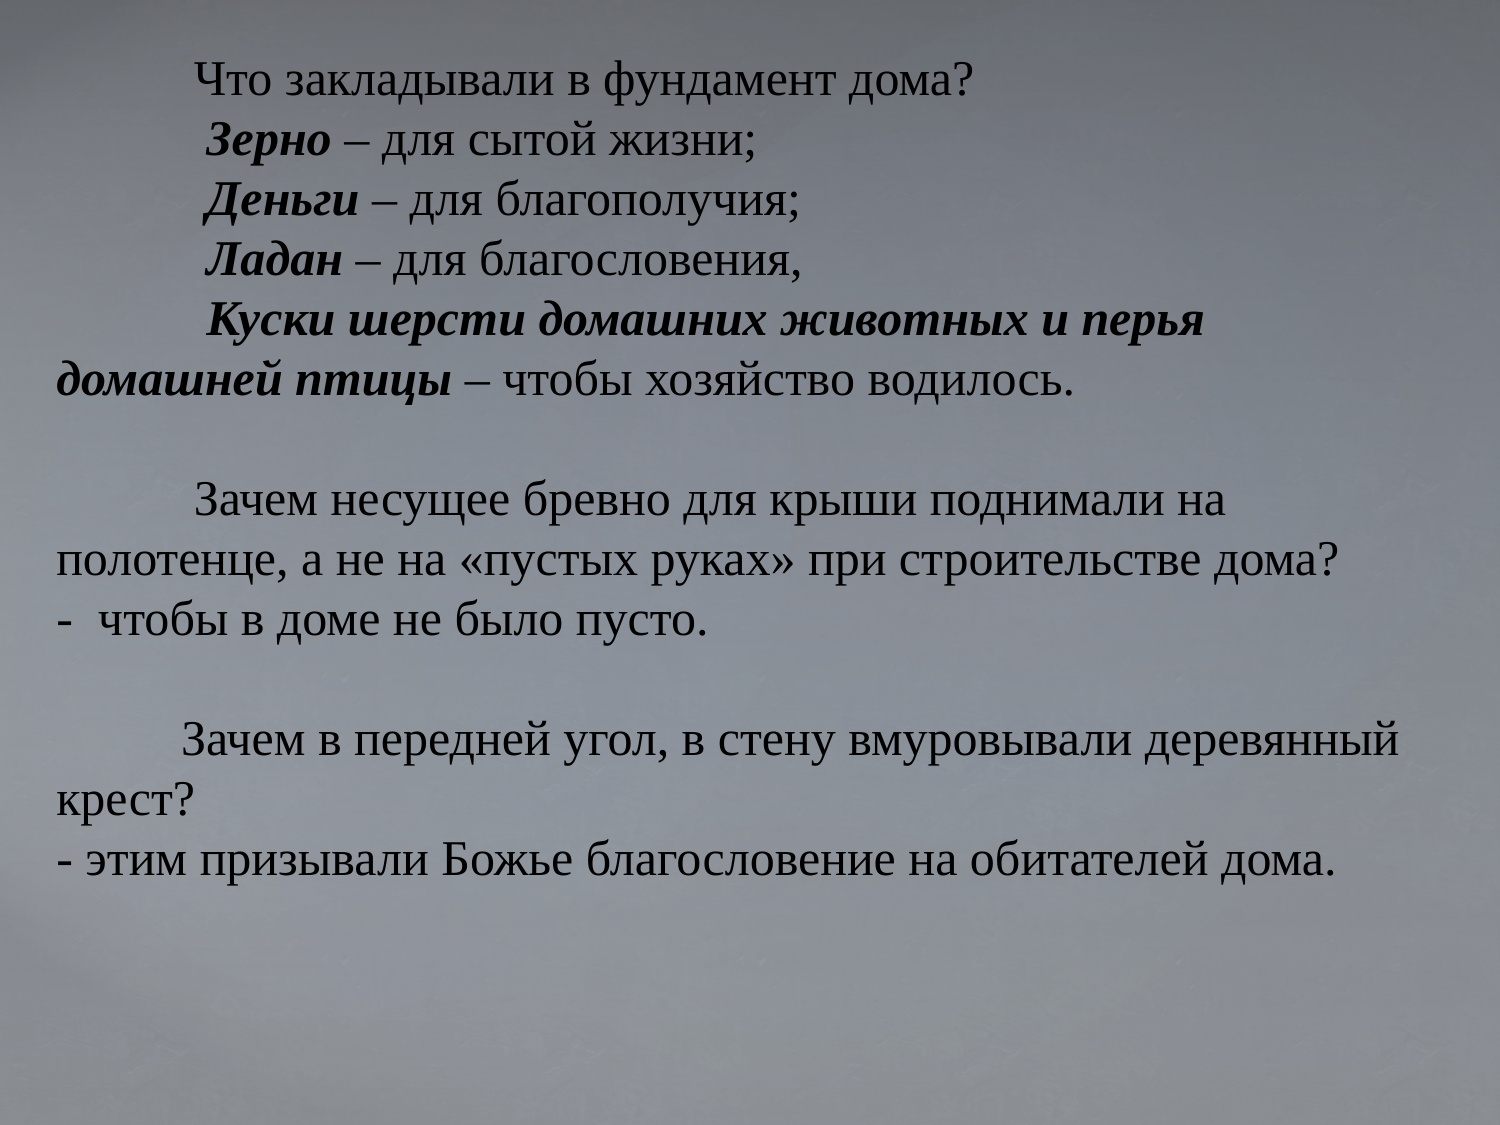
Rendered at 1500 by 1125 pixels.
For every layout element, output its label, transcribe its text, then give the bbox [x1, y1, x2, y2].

title Что закладывали в фундамент дома? Зерно – для сытой жизни; Деньги – для благополучия; Ладан – для благословения, Куски шерсти домашних животных и перья домашней птицы – чтобы хозяйство водилось. Зачем несущее бревно для крыши поднимали на полотенце, а не на «пустых руках» при строительстве дома? - чтобы в доме не было пусто. Зачем в передней угол, в стену вмуровывали деревянный крест? - этим призывали Божье благословение на обитателей дома. [41, 54, 1447, 894]
